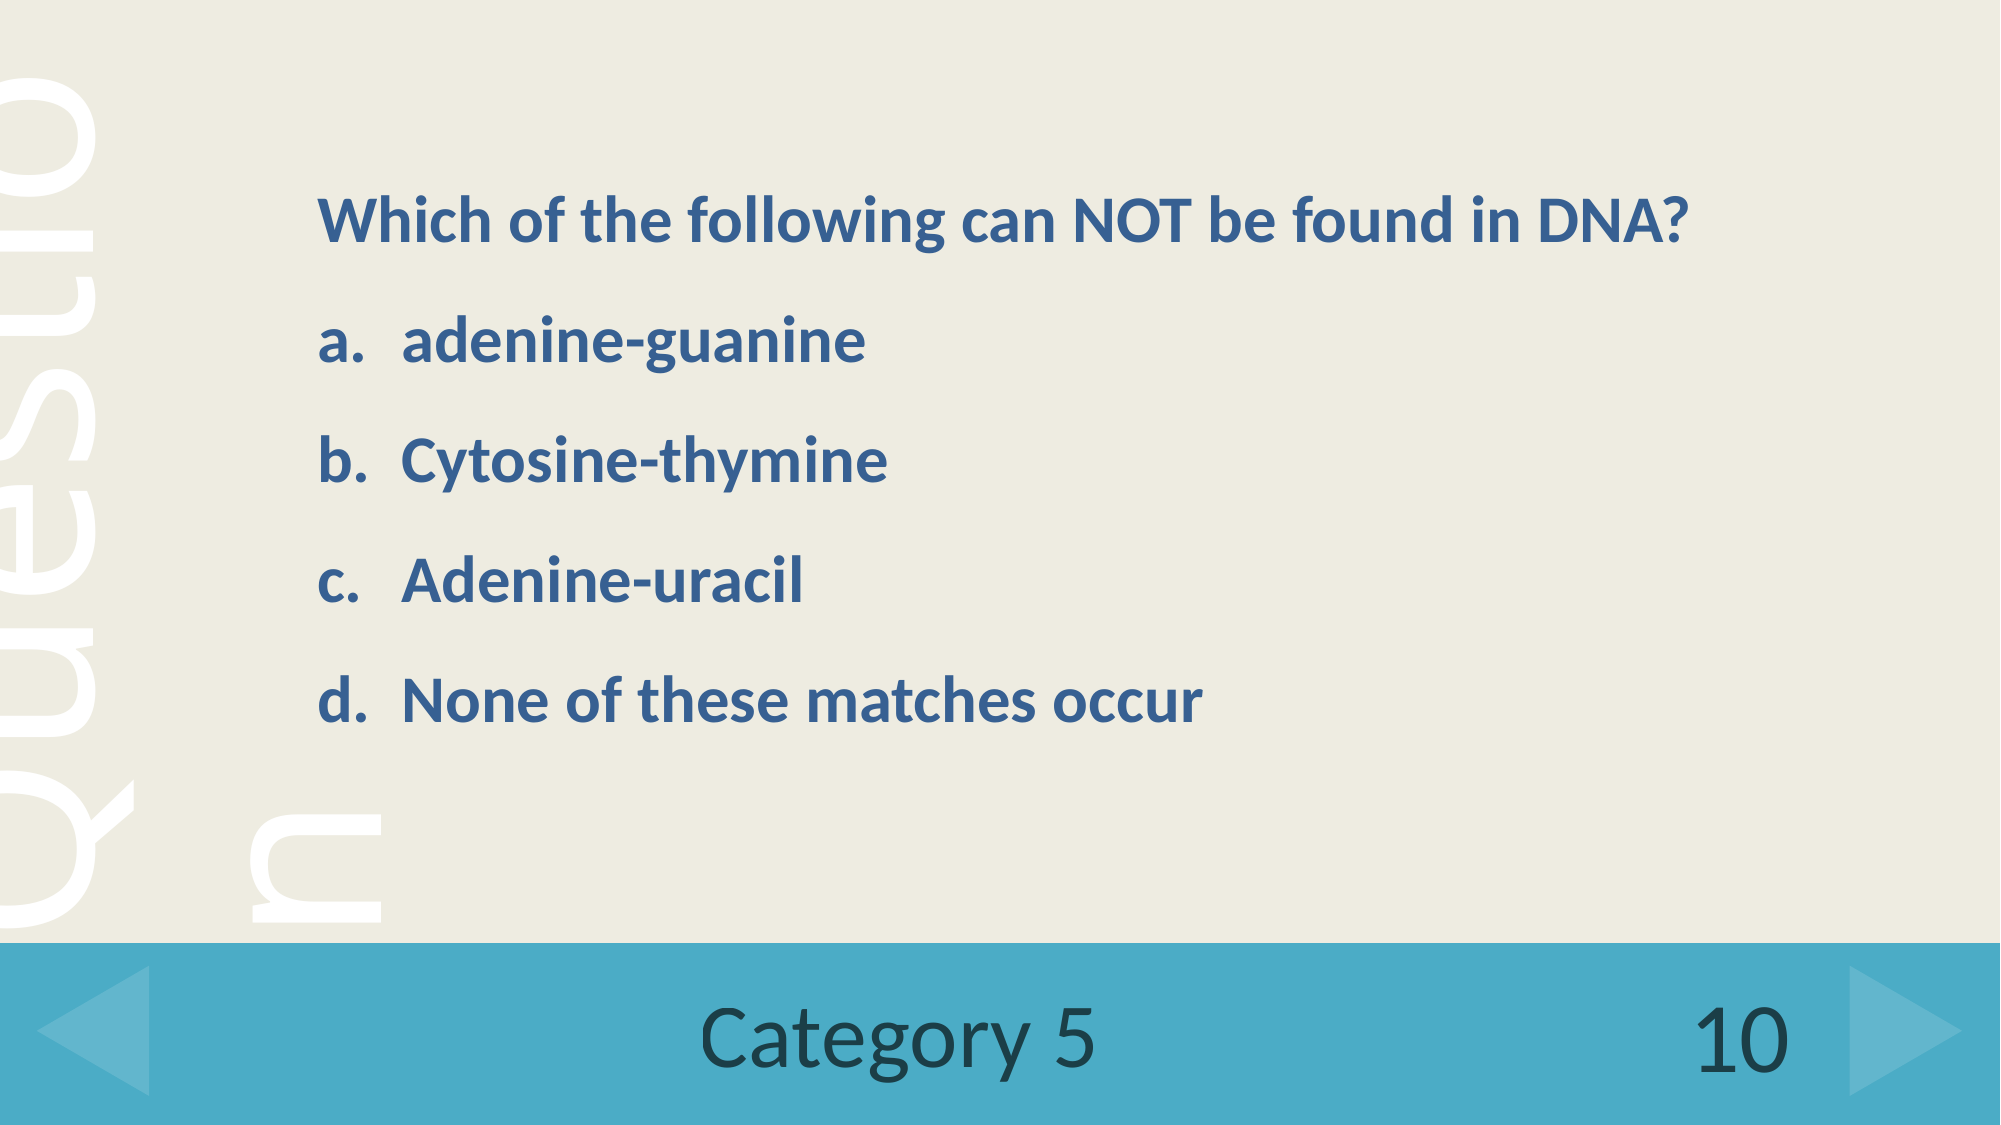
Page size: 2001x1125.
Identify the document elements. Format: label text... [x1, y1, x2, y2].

list Which of the following can NOT be found in DNA? adenine-guanine Cytosine-thymine Adenine-uracil None of these matches occur [302, 142, 1843, 850]
list 10 [1800, 967, 1806, 1097]
title Category 5 [0, 937, 1800, 1125]
